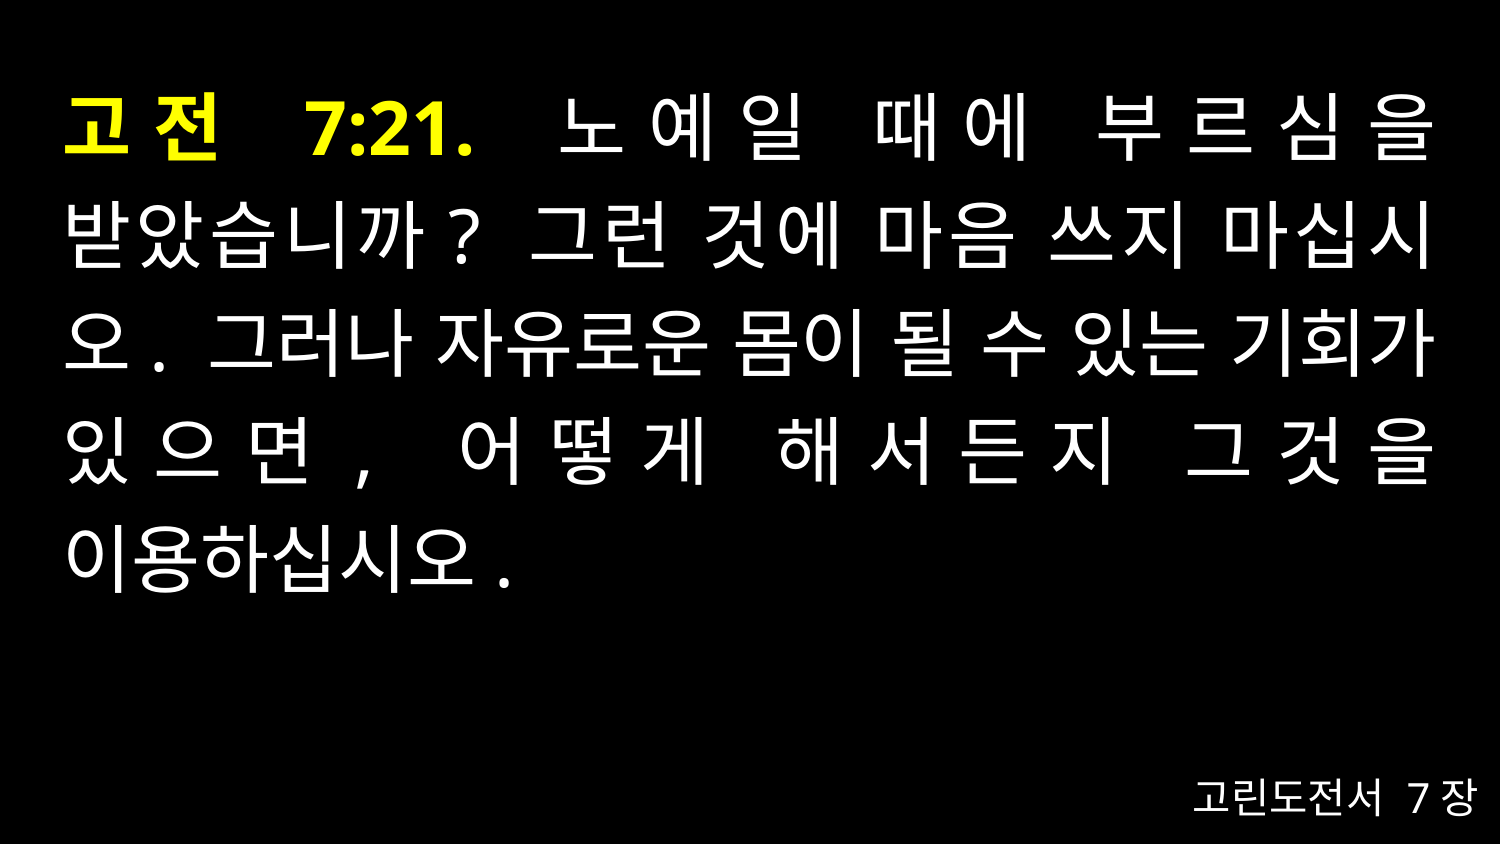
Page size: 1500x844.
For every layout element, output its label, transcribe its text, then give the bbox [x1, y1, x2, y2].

title 고전 7:21. 노예일 때에 부르심을 받았습니까? 그런 것에 마음 쓰지 마십시오. 그러나 자유로운 몸이 될 수 있는 기회가 있으면, 어떻게 해서든지 그것을 이용하십시오. [0, 0, 1500, 844]
subtitle 고린도전서 7장 [916, 770, 1500, 844]
